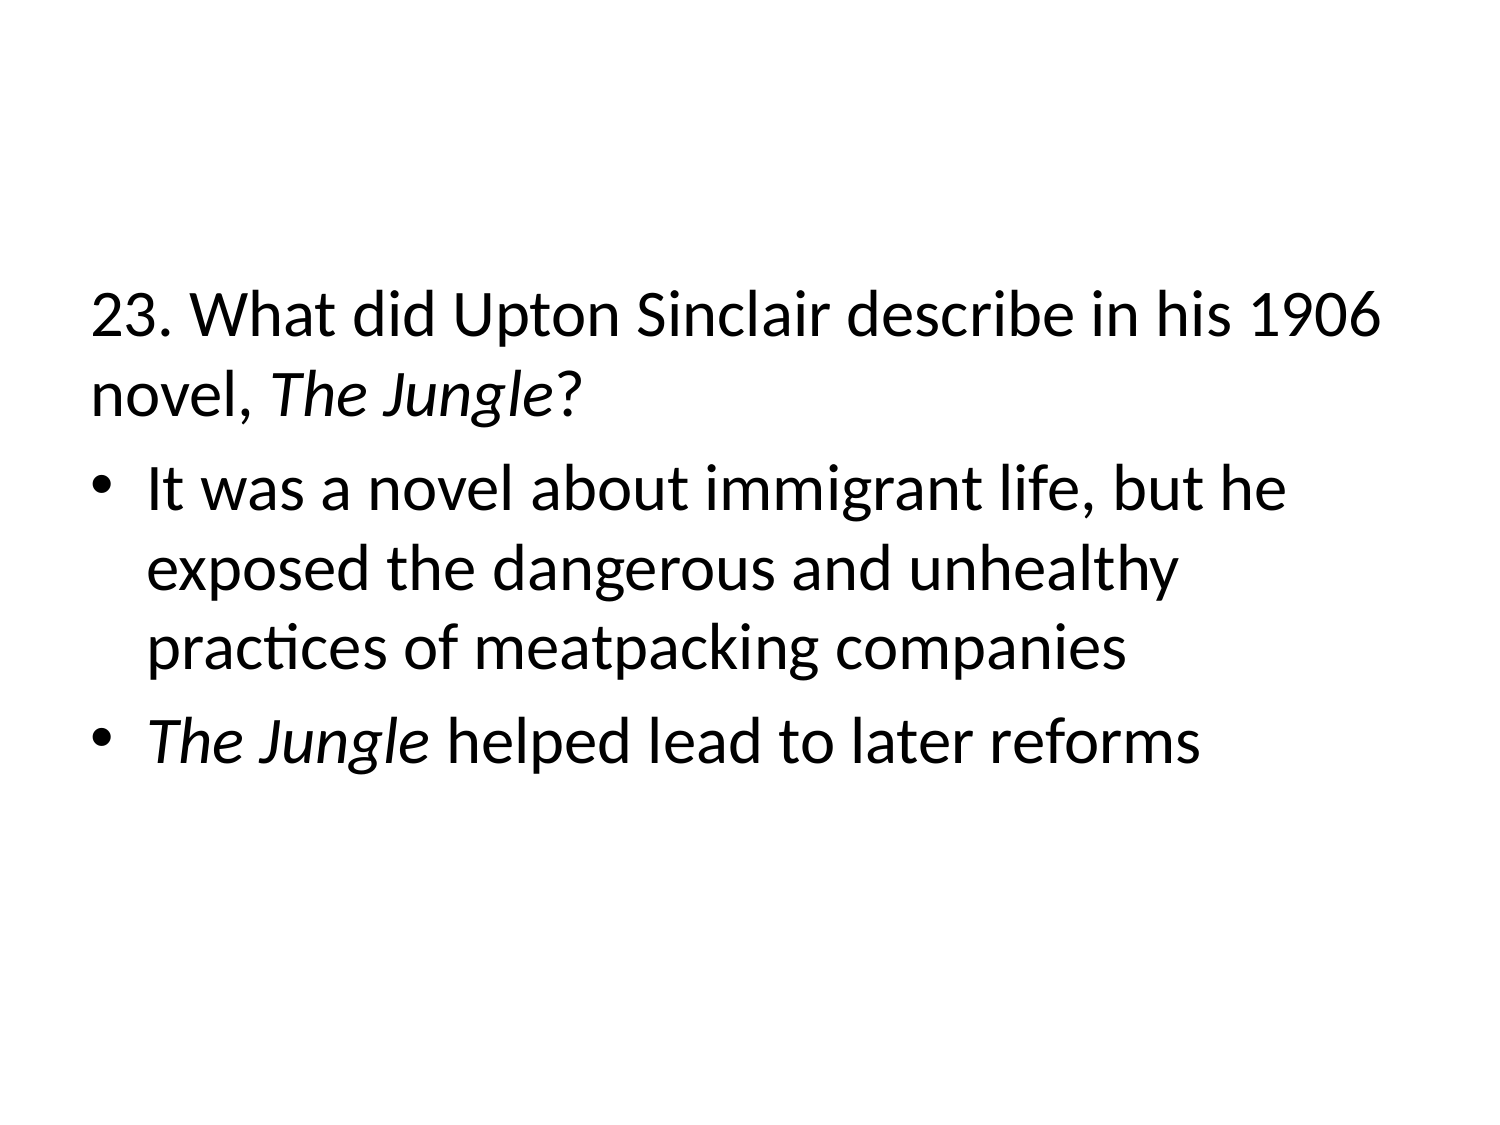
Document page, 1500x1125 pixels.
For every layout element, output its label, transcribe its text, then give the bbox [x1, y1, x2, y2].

list 23. What did Upton Sinclair describe in his 1906 novel, The Jungle? It was a novel about immigrant life, but he exposed the dangerous and unhealthy practices of meatpacking companies The Jungle helped lead to later reforms [75, 262, 1425, 1005]
